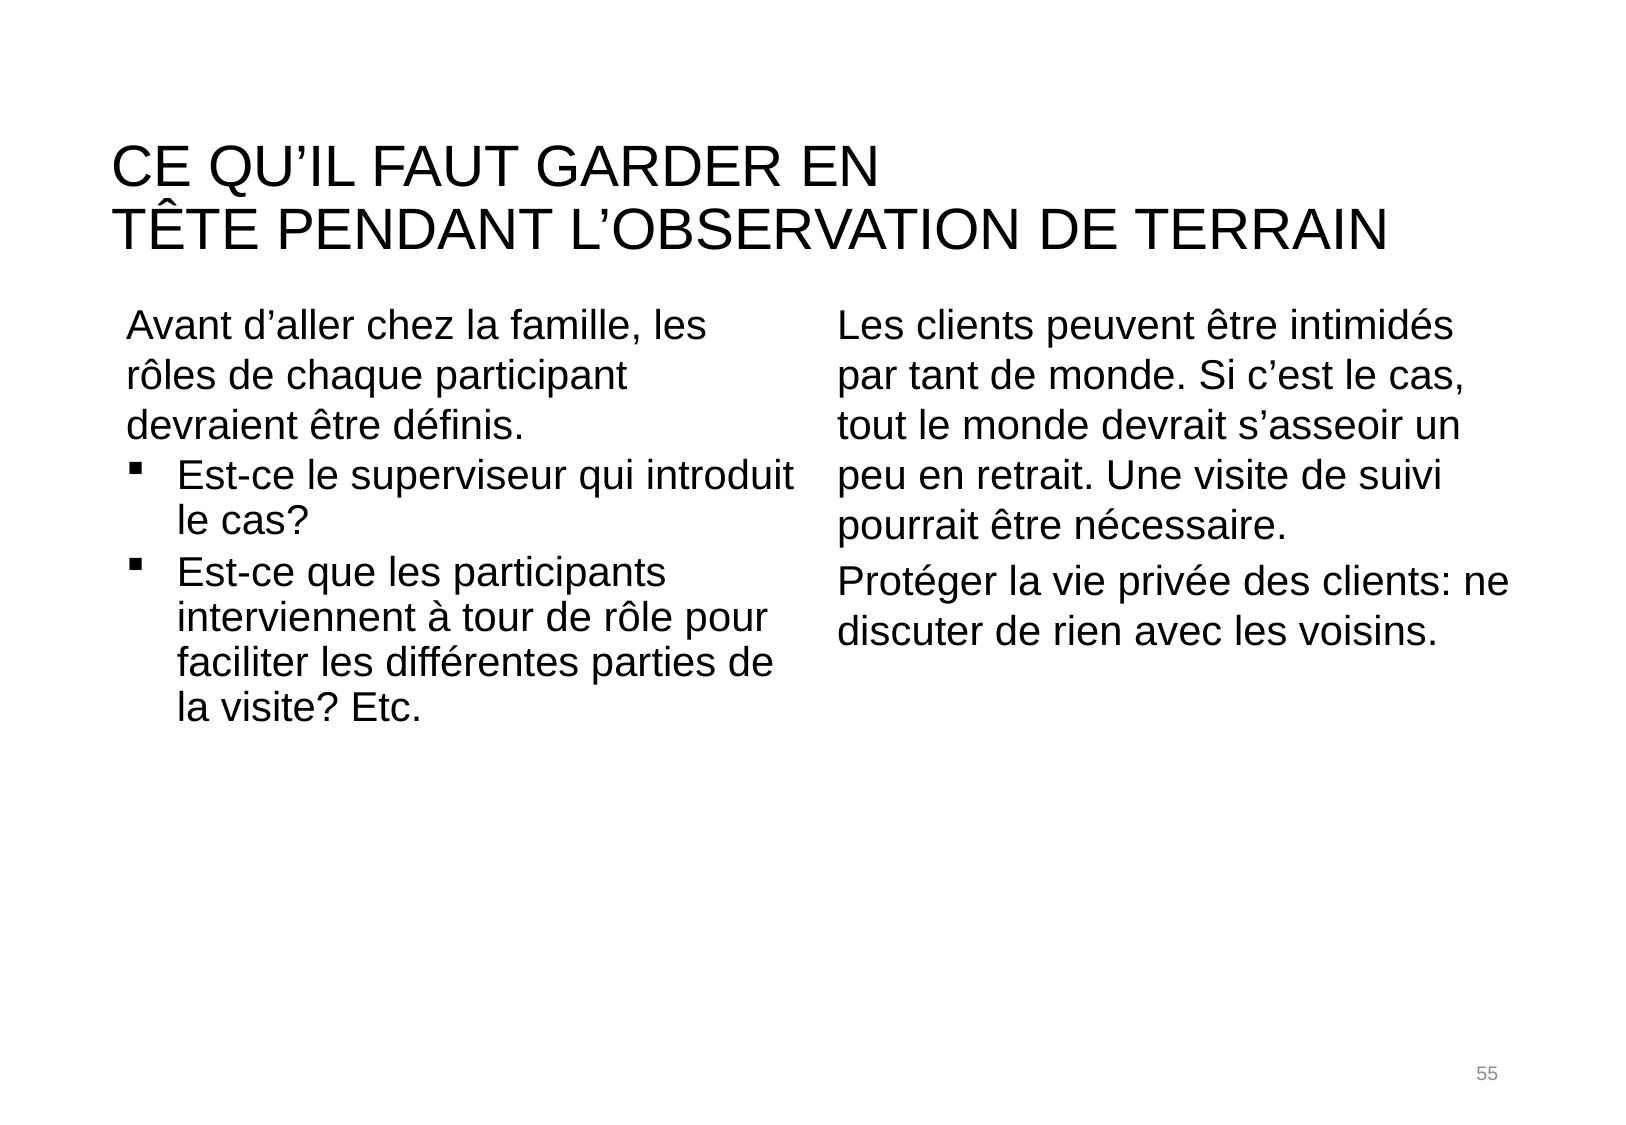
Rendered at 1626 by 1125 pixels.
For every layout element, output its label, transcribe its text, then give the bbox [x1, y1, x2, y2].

list Les clients peuvent être intimidés par tant de monde. Si c’est le cas, tout le monde devrait s’asseoir un peu en retrait. Une visite de suivi pourrait être nécessaire. Protéger la vie privée des clients: ne discuter de rien avec les voisins. [822, 297, 1514, 1014]
title Ce qu’il faut garder en tête pendant l’observation de terrain [111, 59, 1514, 270]
slide_number 55 [1147, 1042, 1514, 1103]
list Avant d’aller chez la famille, les rôles de chaque participant devraient être définis. Est-ce le superviseur qui introduit le cas? Est-ce que les participants interviennent à tour de rôle pour faciliter les différentes parties de la visite? Etc. [111, 297, 803, 1014]
